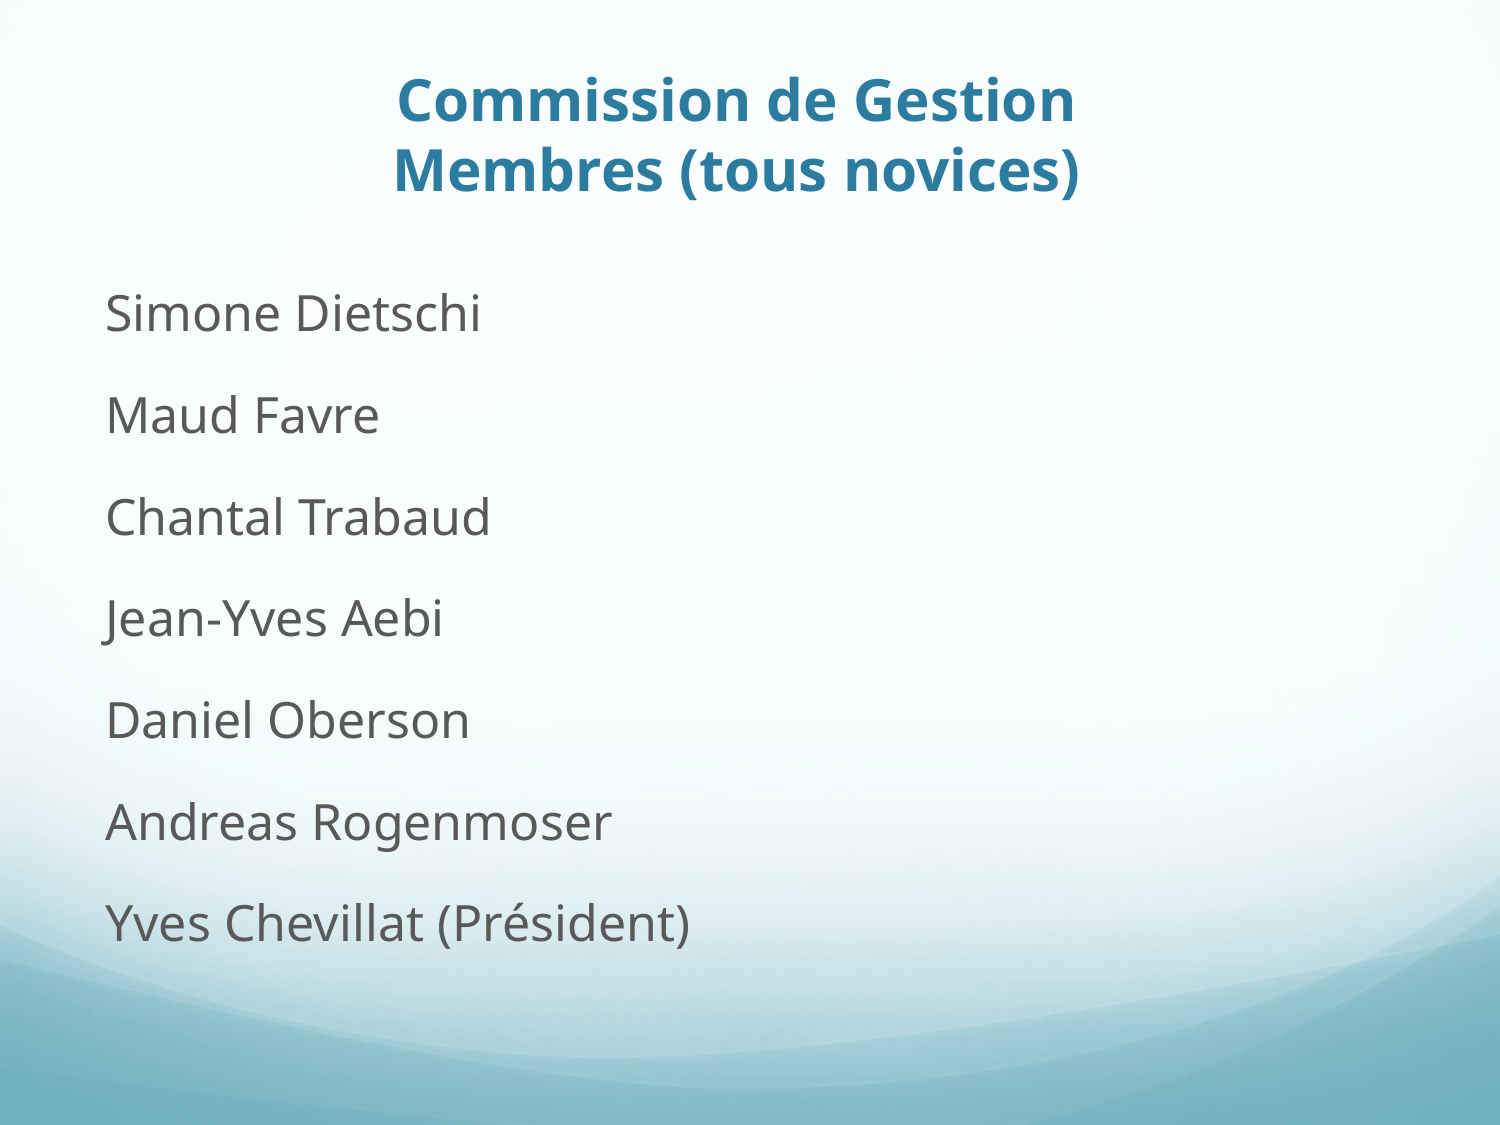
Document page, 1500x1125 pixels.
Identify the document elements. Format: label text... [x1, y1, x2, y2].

list Simone Dietschi Maud Favre Chantal Trabaud Jean-Yves Aebi Daniel Oberson Andreas Rogenmoser Yves Chevillat (Président) [90, 274, 1473, 1079]
title Commission de Gestion Membres (tous novices) [76, 78, 1397, 211]
